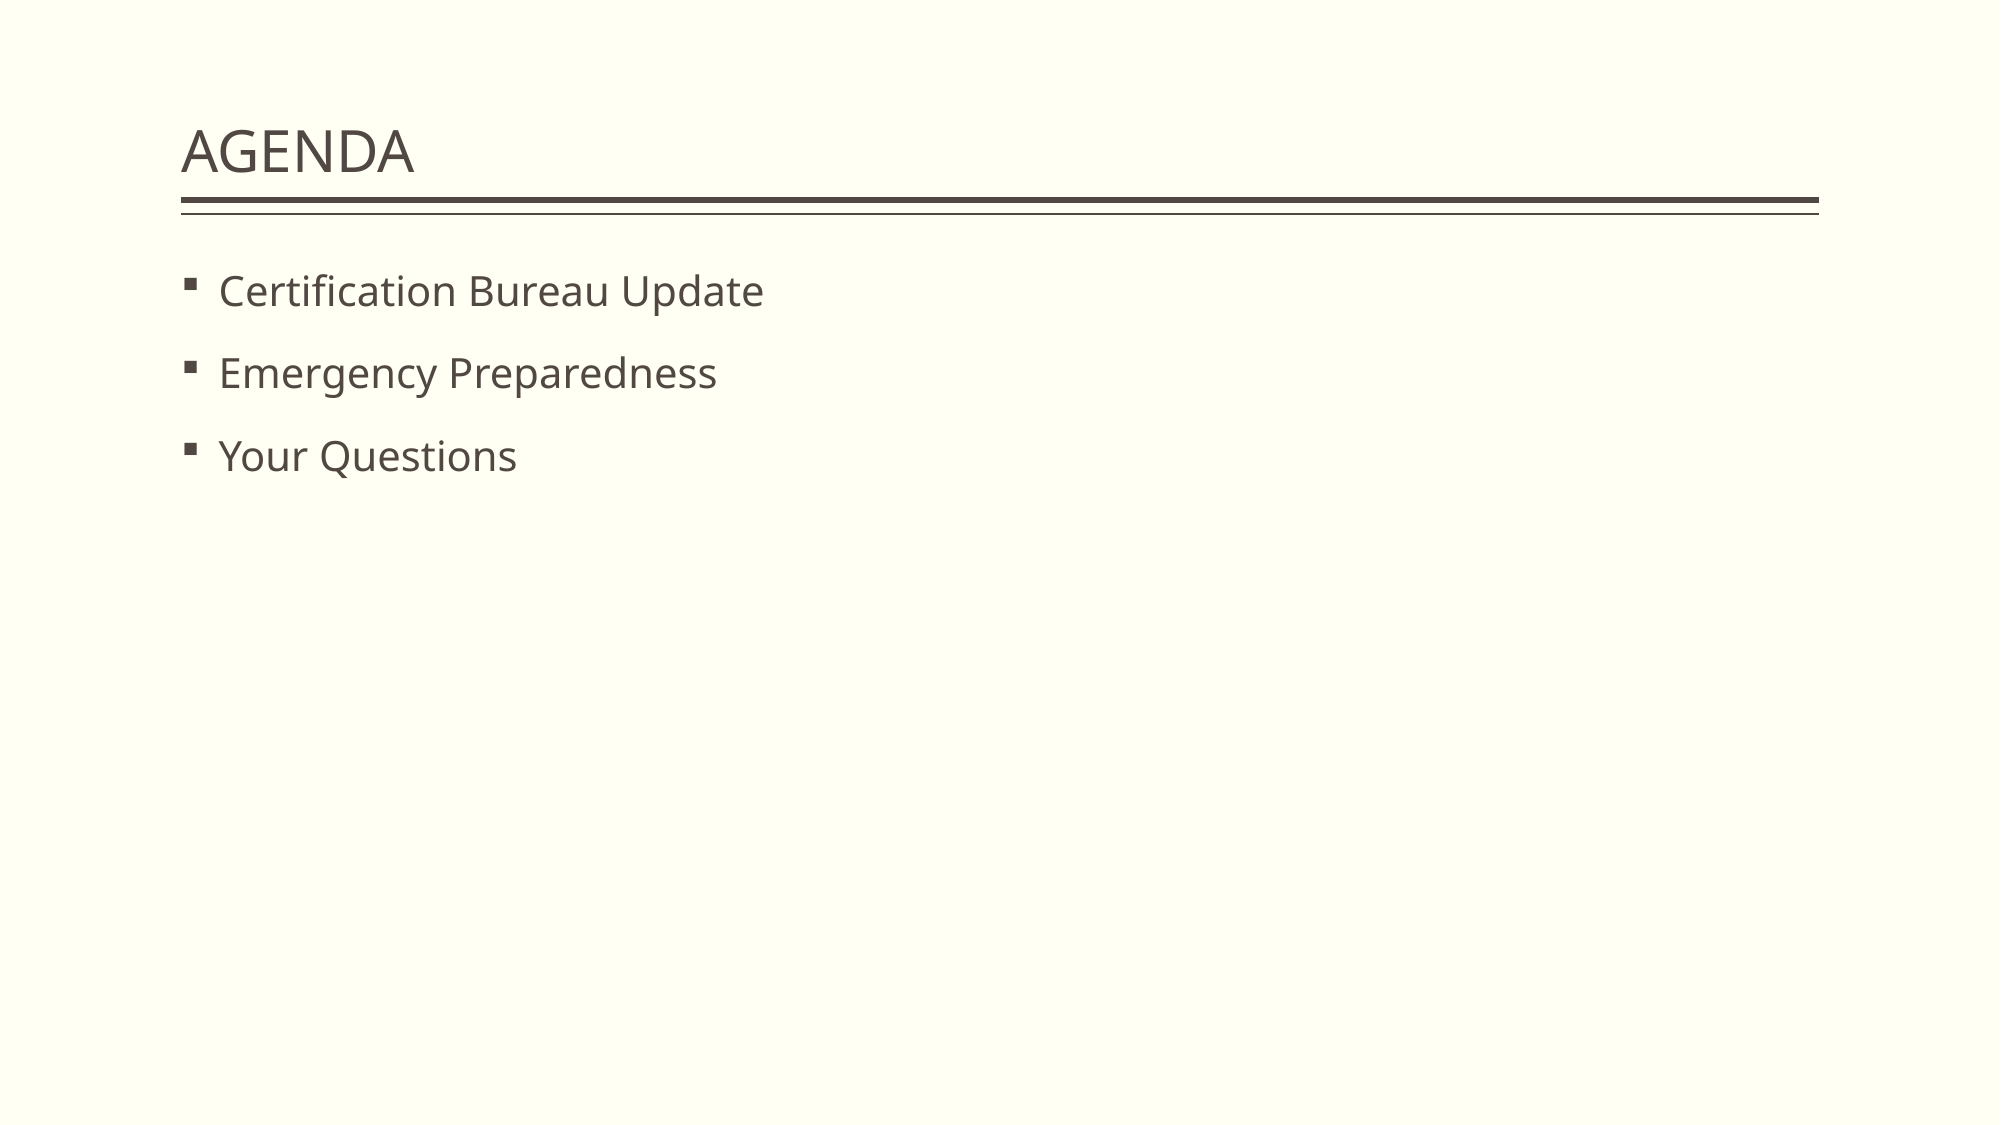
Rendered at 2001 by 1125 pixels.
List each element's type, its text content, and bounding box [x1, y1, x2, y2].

title AGENDA [181, 12, 1819, 193]
list Certification Bureau Update Emergency Preparedness Your Questions [181, 262, 1819, 1013]
